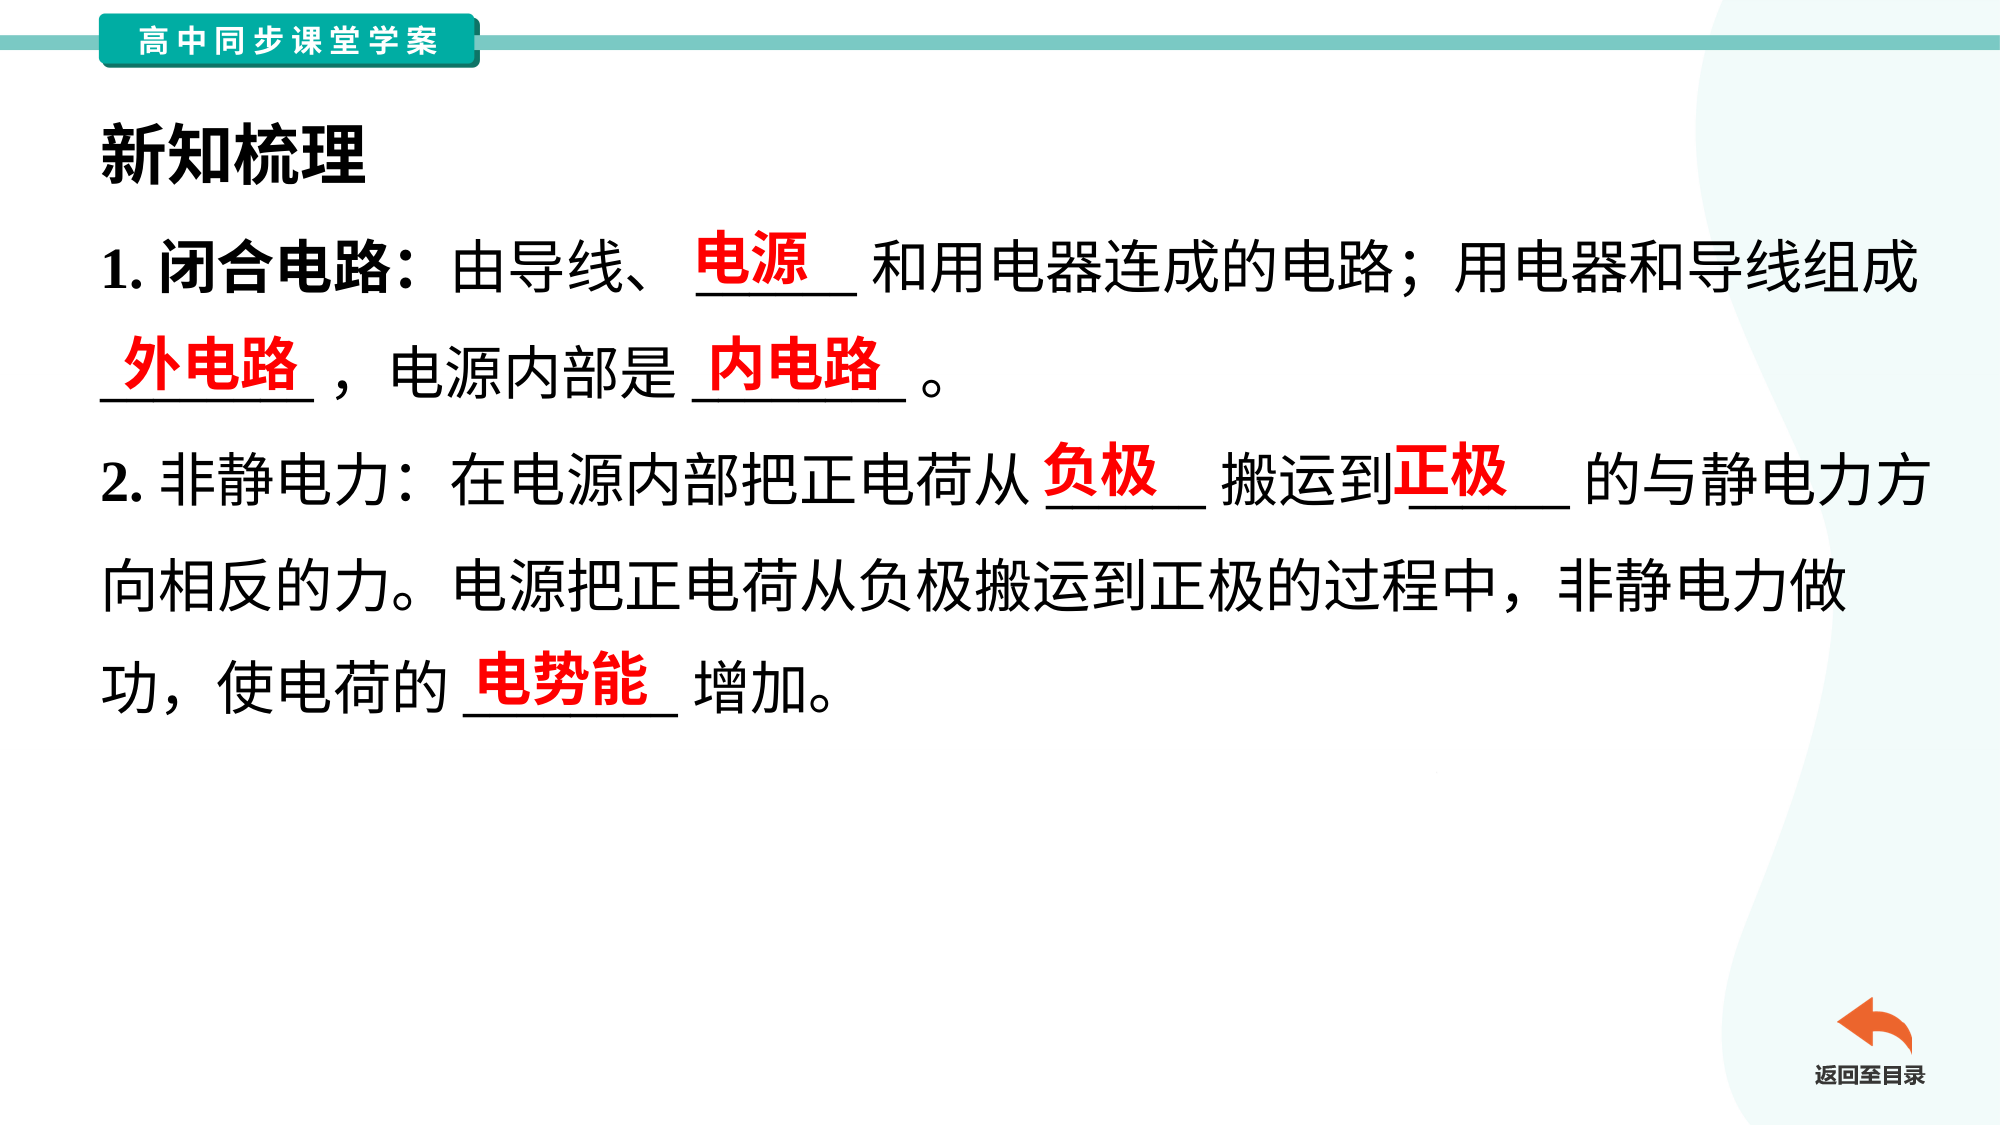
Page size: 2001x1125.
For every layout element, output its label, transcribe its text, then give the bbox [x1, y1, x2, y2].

text_box 正极 [1370, 401, 1531, 493]
text_box 外电路 [102, 295, 321, 386]
text_box 负极 [1020, 401, 1181, 493]
text_box 内电路 [685, 295, 904, 386]
text_box 1.闭合电路：由导线、______和用电器连成的电路；用电器和导线组成 ________，电源内部是________。 2.非静电力：在电源内部把正电荷从______搬运到______的与静电力方 向相反的力。电源把正电荷从负极搬运到正极的过程中，非静电力做 功，使电荷的________增加。 [100, 193, 1899, 710]
text_box 电源 [670, 188, 831, 280]
text_box 新知梳理 [100, 76, 1899, 193]
picture [0, 0, 2000, 1125]
text_box 电势能 [452, 610, 671, 702]
